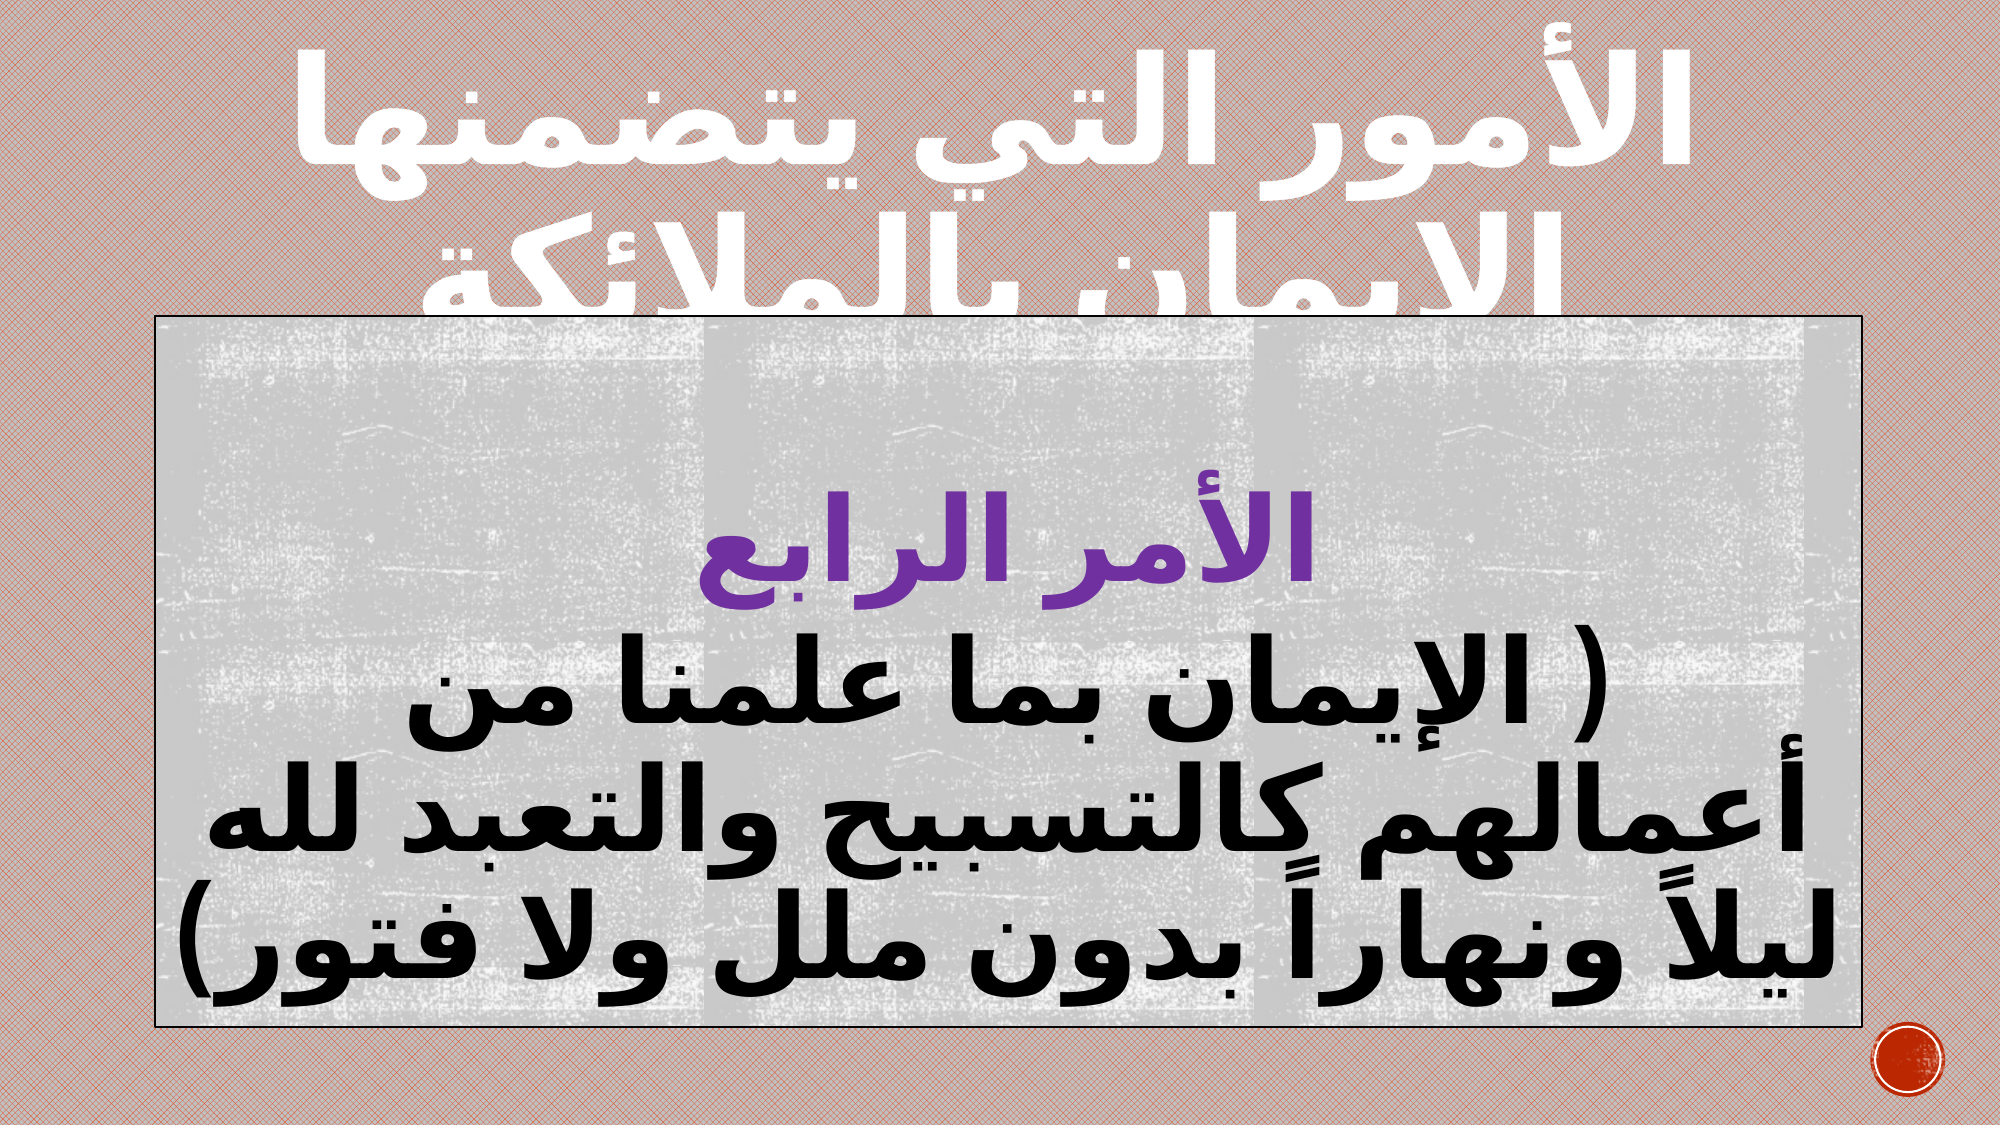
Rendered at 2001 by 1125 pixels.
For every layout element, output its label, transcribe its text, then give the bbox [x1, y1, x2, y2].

title الأمور التي يتضمنها الإيمان بالملائكة [46, 44, 1942, 349]
list الأمر الرابع ( الإيمان بما علمنا من أعمالهم كالتسبيح والتعبد لله ليلاً ونهاراً بدون ملل ولا فتور) [154, 315, 1863, 1028]
